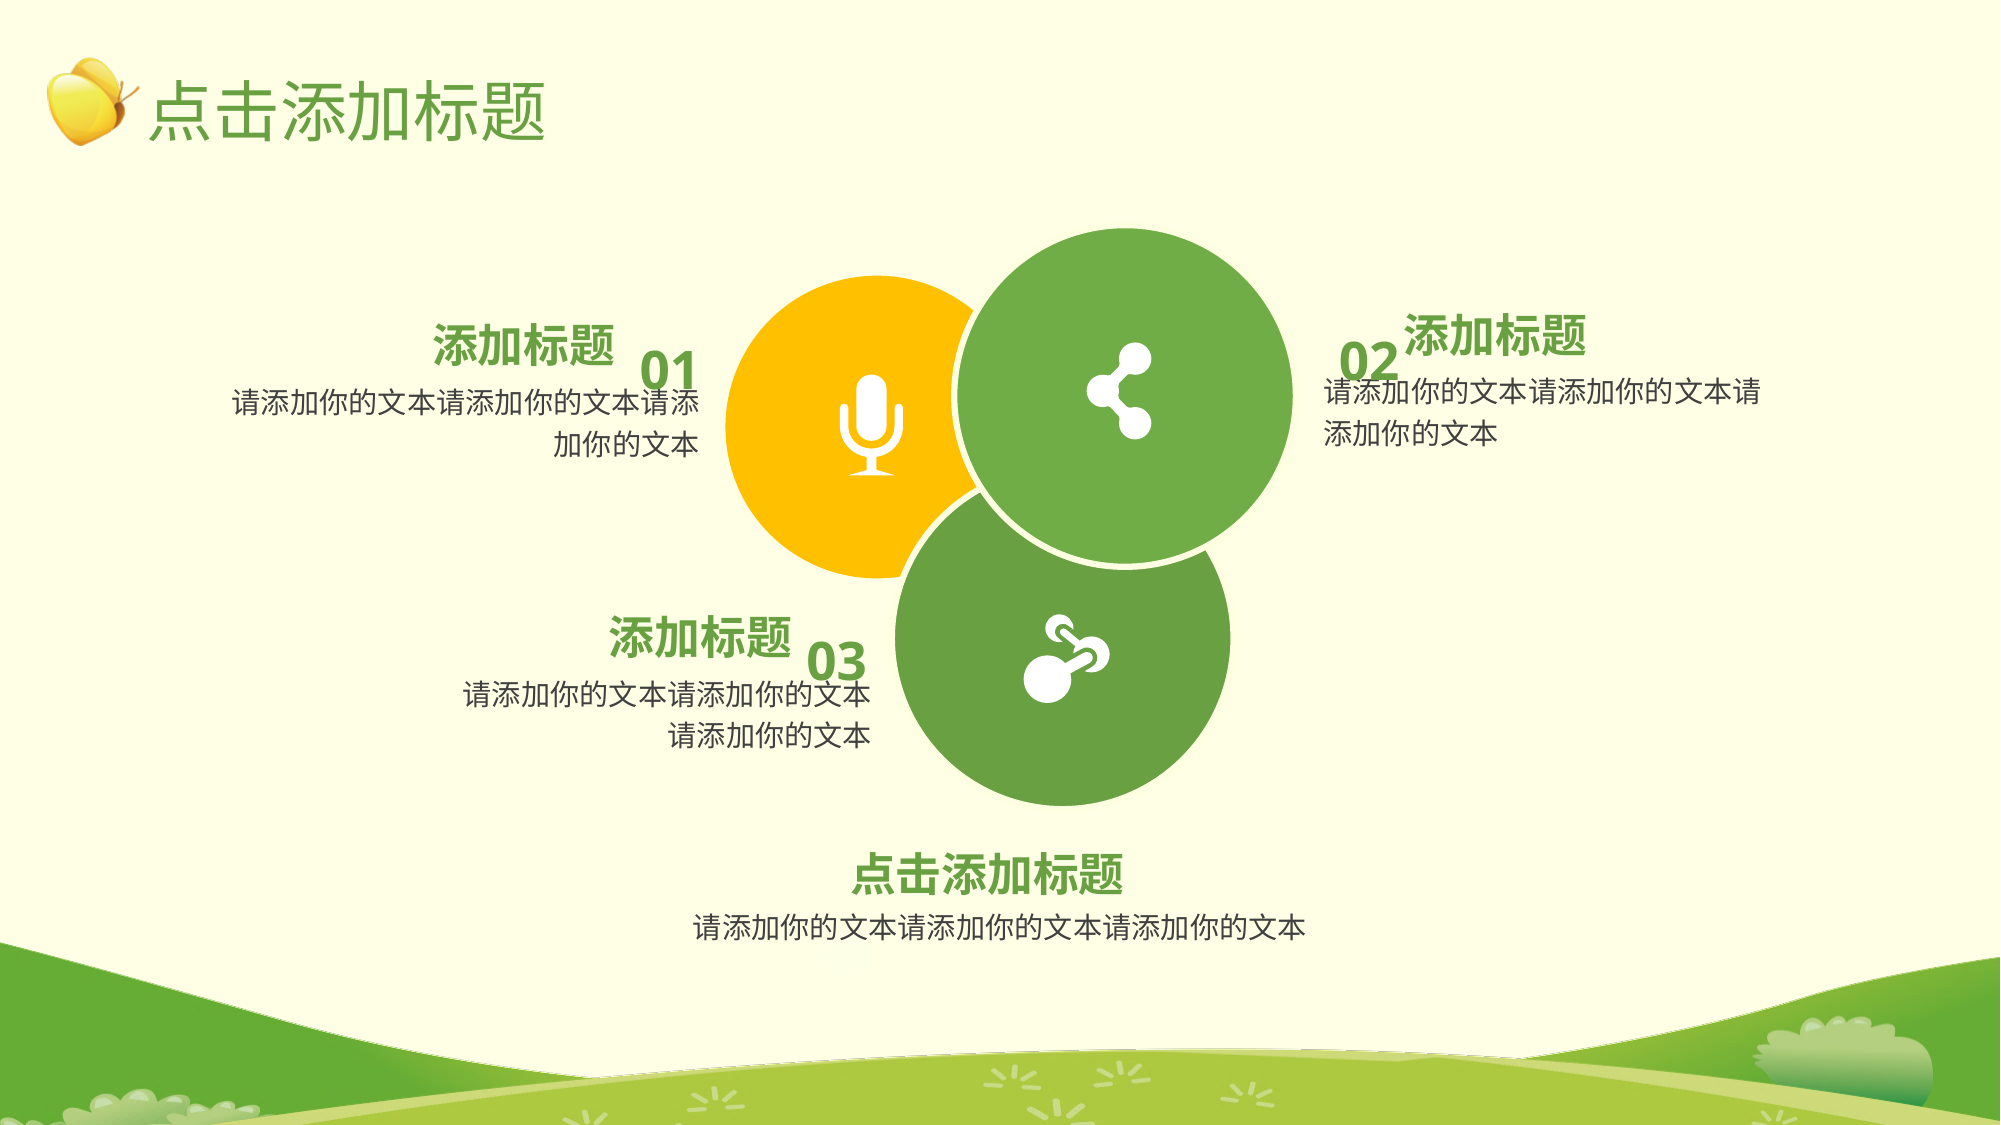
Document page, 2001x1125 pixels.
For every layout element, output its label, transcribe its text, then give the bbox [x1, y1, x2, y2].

text_box 01 [608, 287, 716, 413]
text_box 添加标题 [1415, 299, 1741, 358]
text_box 请添加你的文本请添加你的文本请添加你的文本 [415, 894, 1585, 952]
text_box 添加标题 [448, 600, 774, 661]
text_box 请添加你的文本请添加你的文本请添加你的文本 [433, 661, 888, 761]
text_box 请添加你的文本请添加你的文本请添加你的文本 [1308, 358, 1790, 458]
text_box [954, 225, 1296, 567]
text_box 03 [774, 579, 883, 704]
text_box 请添加你的文本请添加你的文本请添加你的文本 [189, 369, 715, 469]
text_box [891, 467, 1234, 810]
text_box 点击添加标题 [156, 62, 563, 158]
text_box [725, 275, 954, 579]
picture [30, 46, 156, 159]
text_box 添加标题 [330, 309, 608, 369]
text_box 02 [1307, 277, 1415, 403]
picture [0, 915, 2000, 1125]
text_box 点击添加标题 [835, 837, 1165, 894]
